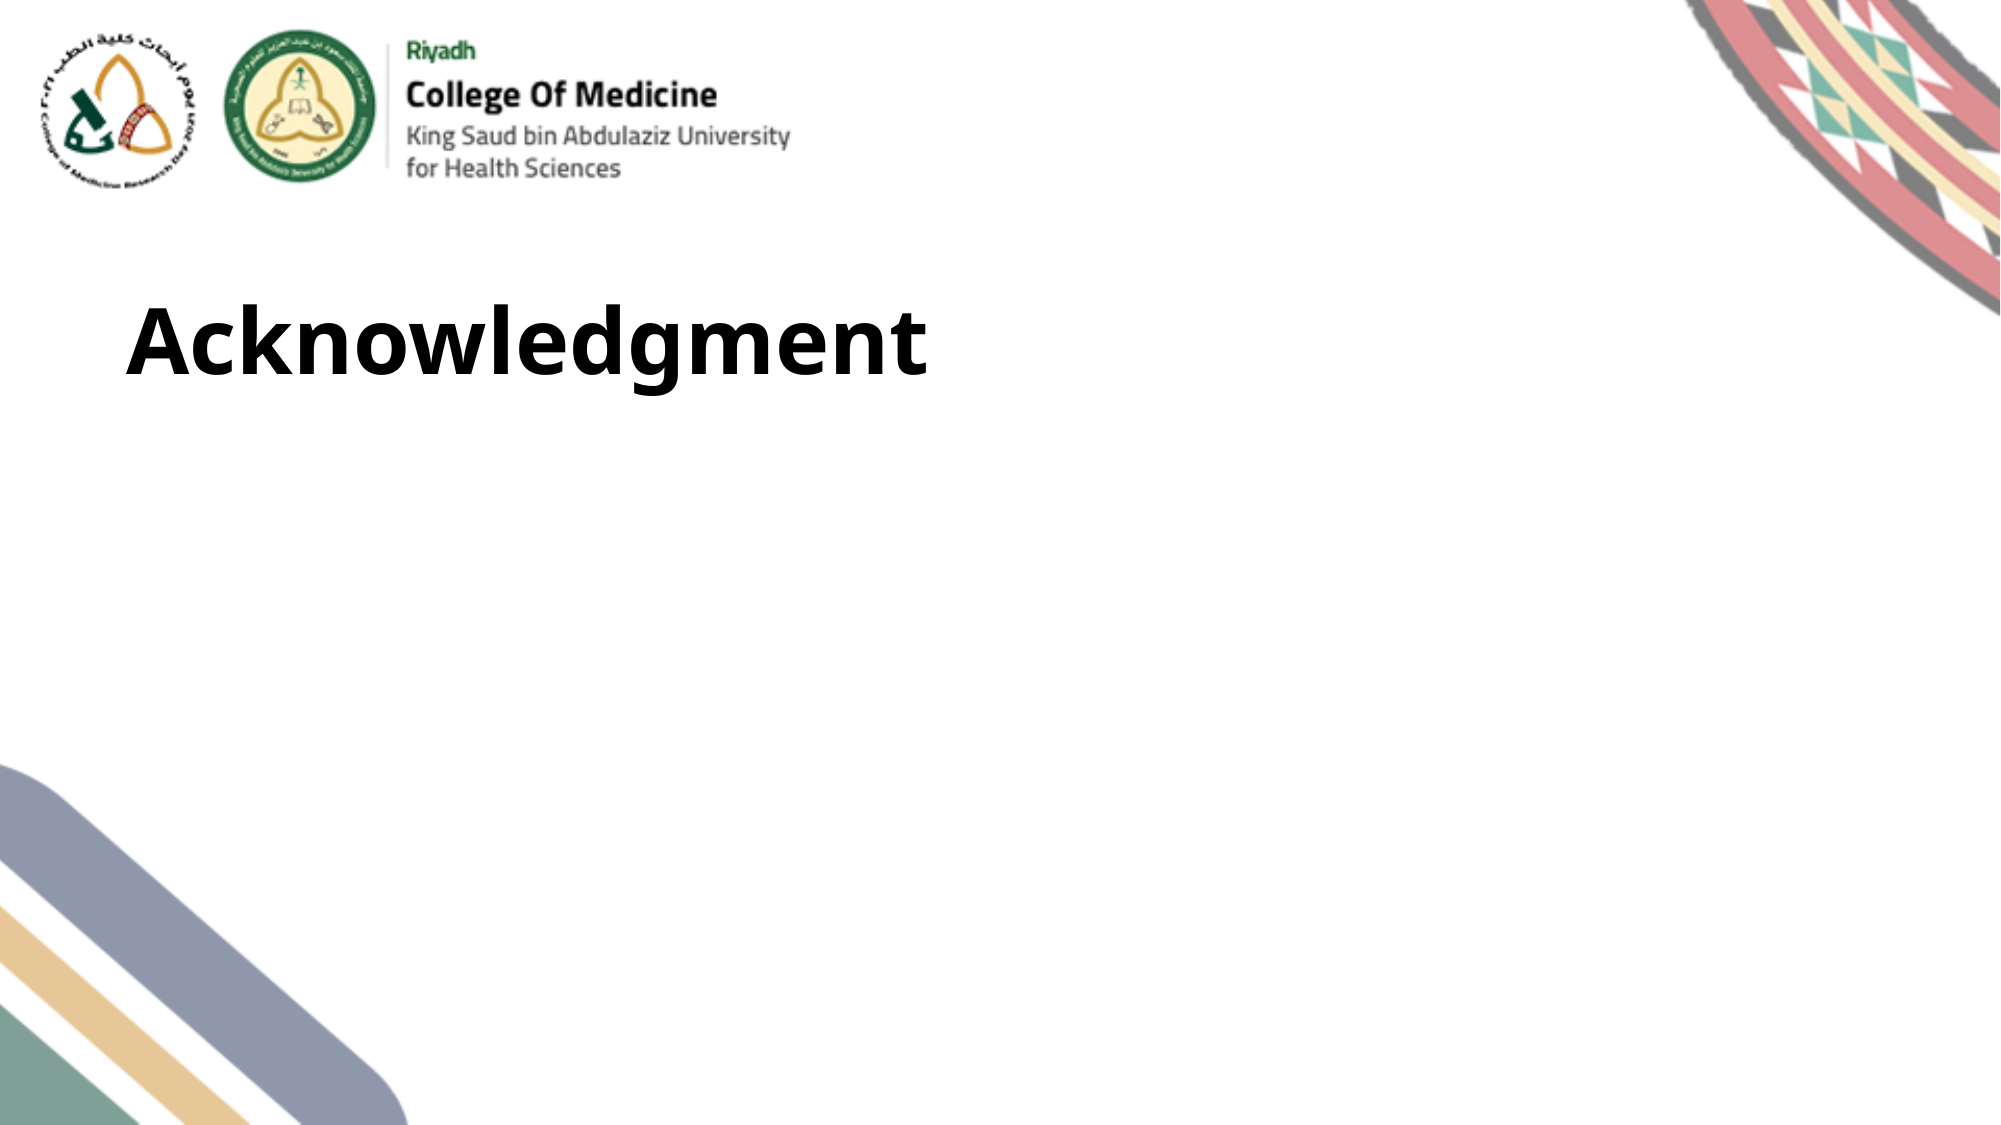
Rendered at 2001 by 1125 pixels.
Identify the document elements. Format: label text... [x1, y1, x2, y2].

title Acknowledgment [111, 236, 1836, 454]
picture [0, 0, 2001, 1125]
